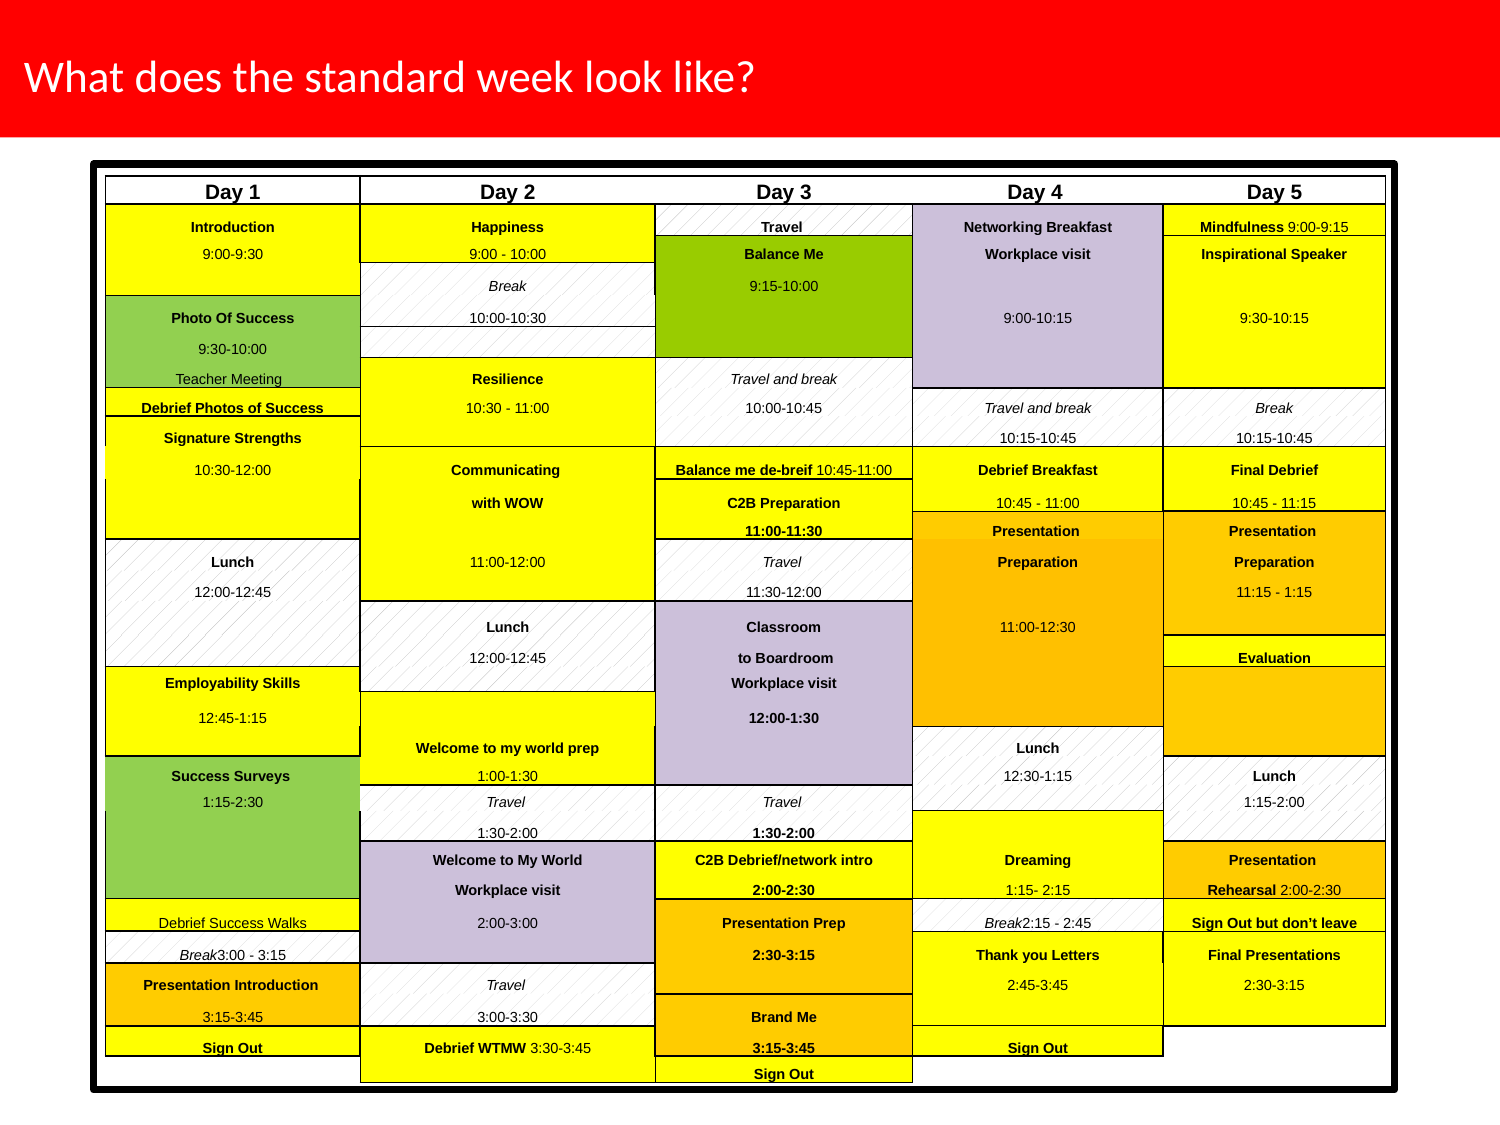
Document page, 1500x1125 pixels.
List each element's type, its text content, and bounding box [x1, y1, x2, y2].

text_box [92, 162, 1397, 1092]
title What does the standard week look like? [0, 0, 1500, 138]
